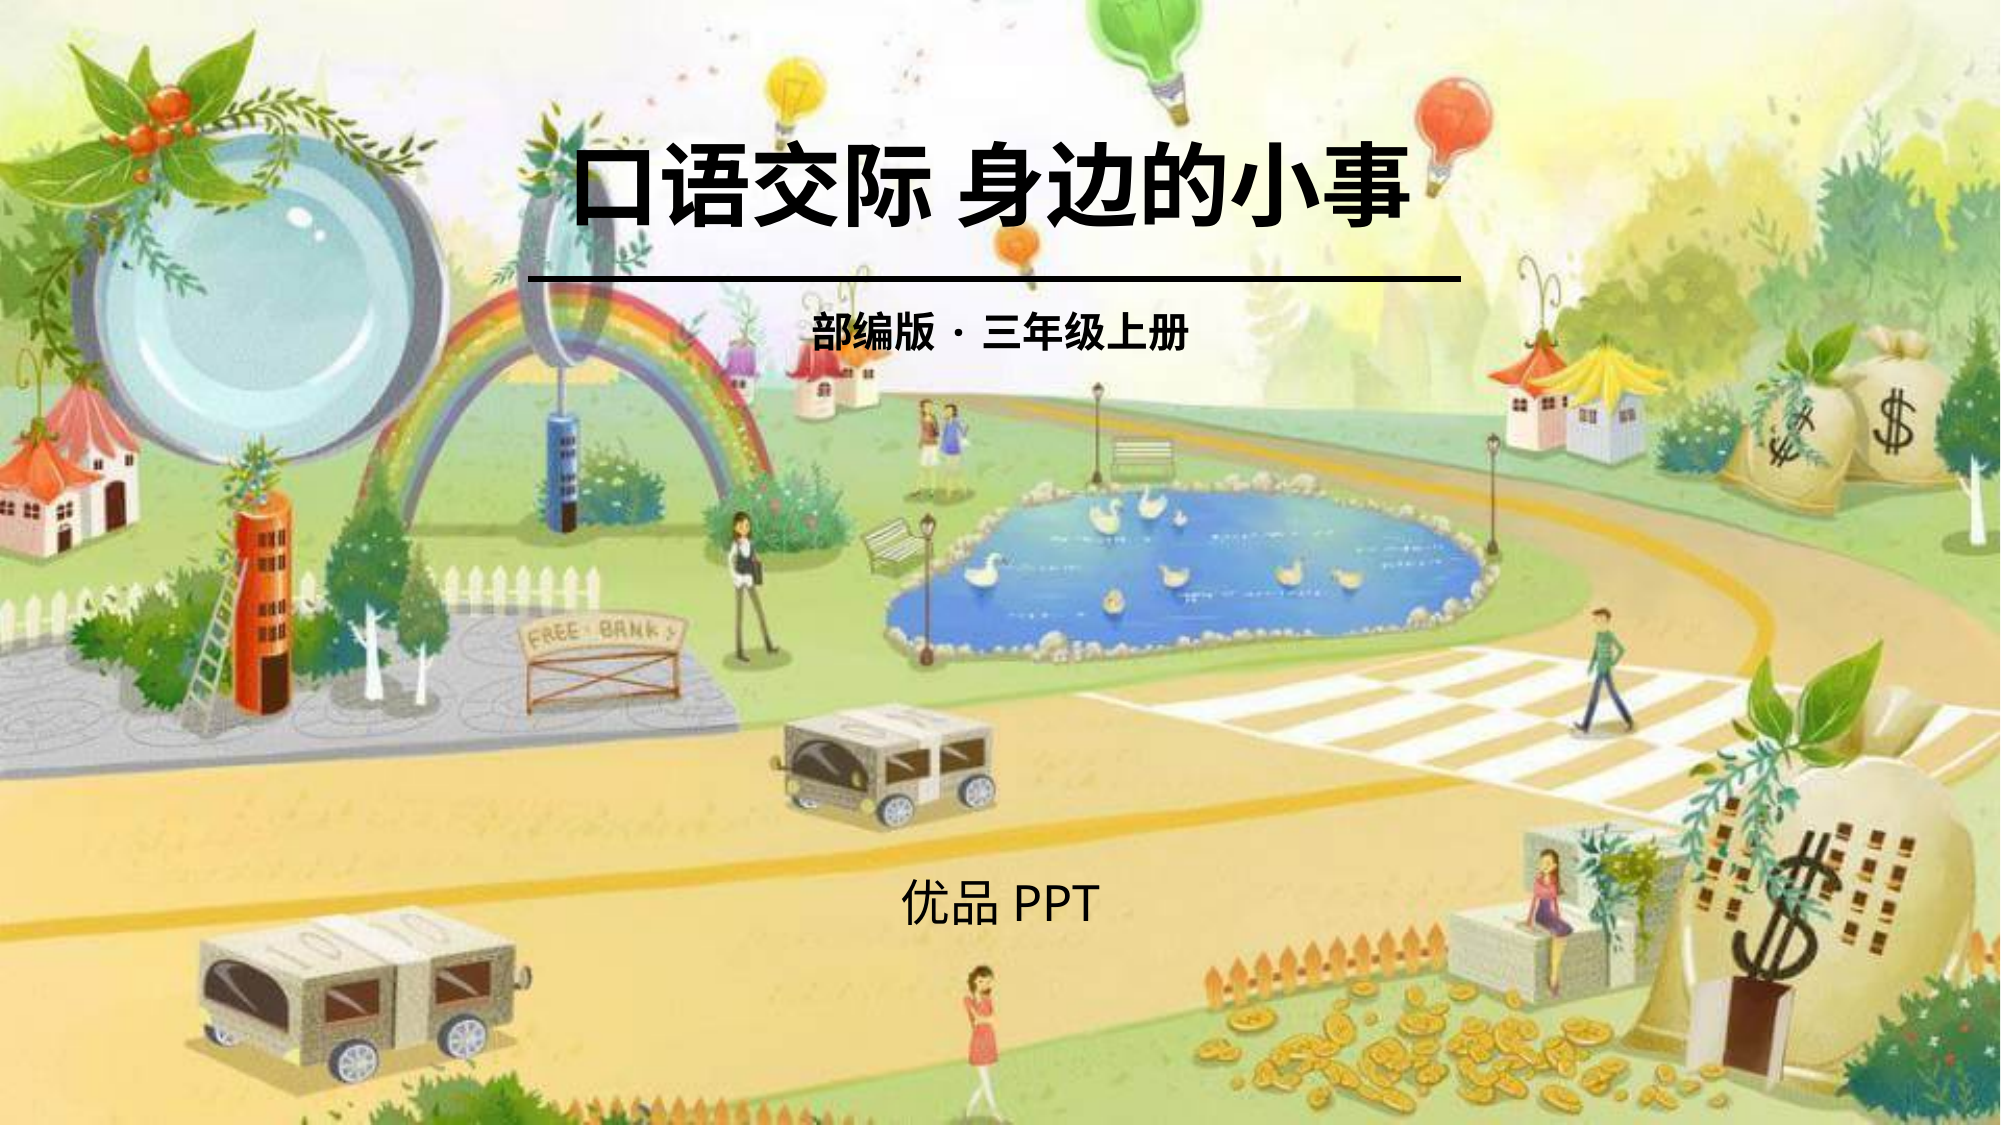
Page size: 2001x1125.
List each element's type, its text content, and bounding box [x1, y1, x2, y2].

text_box 口语交际 身边的小事 [506, 120, 1475, 280]
text_box 优品PPT [829, 857, 1172, 939]
text_box 部编版·三年级上册 [592, 298, 1408, 394]
picture [0, 0, 2001, 1125]
